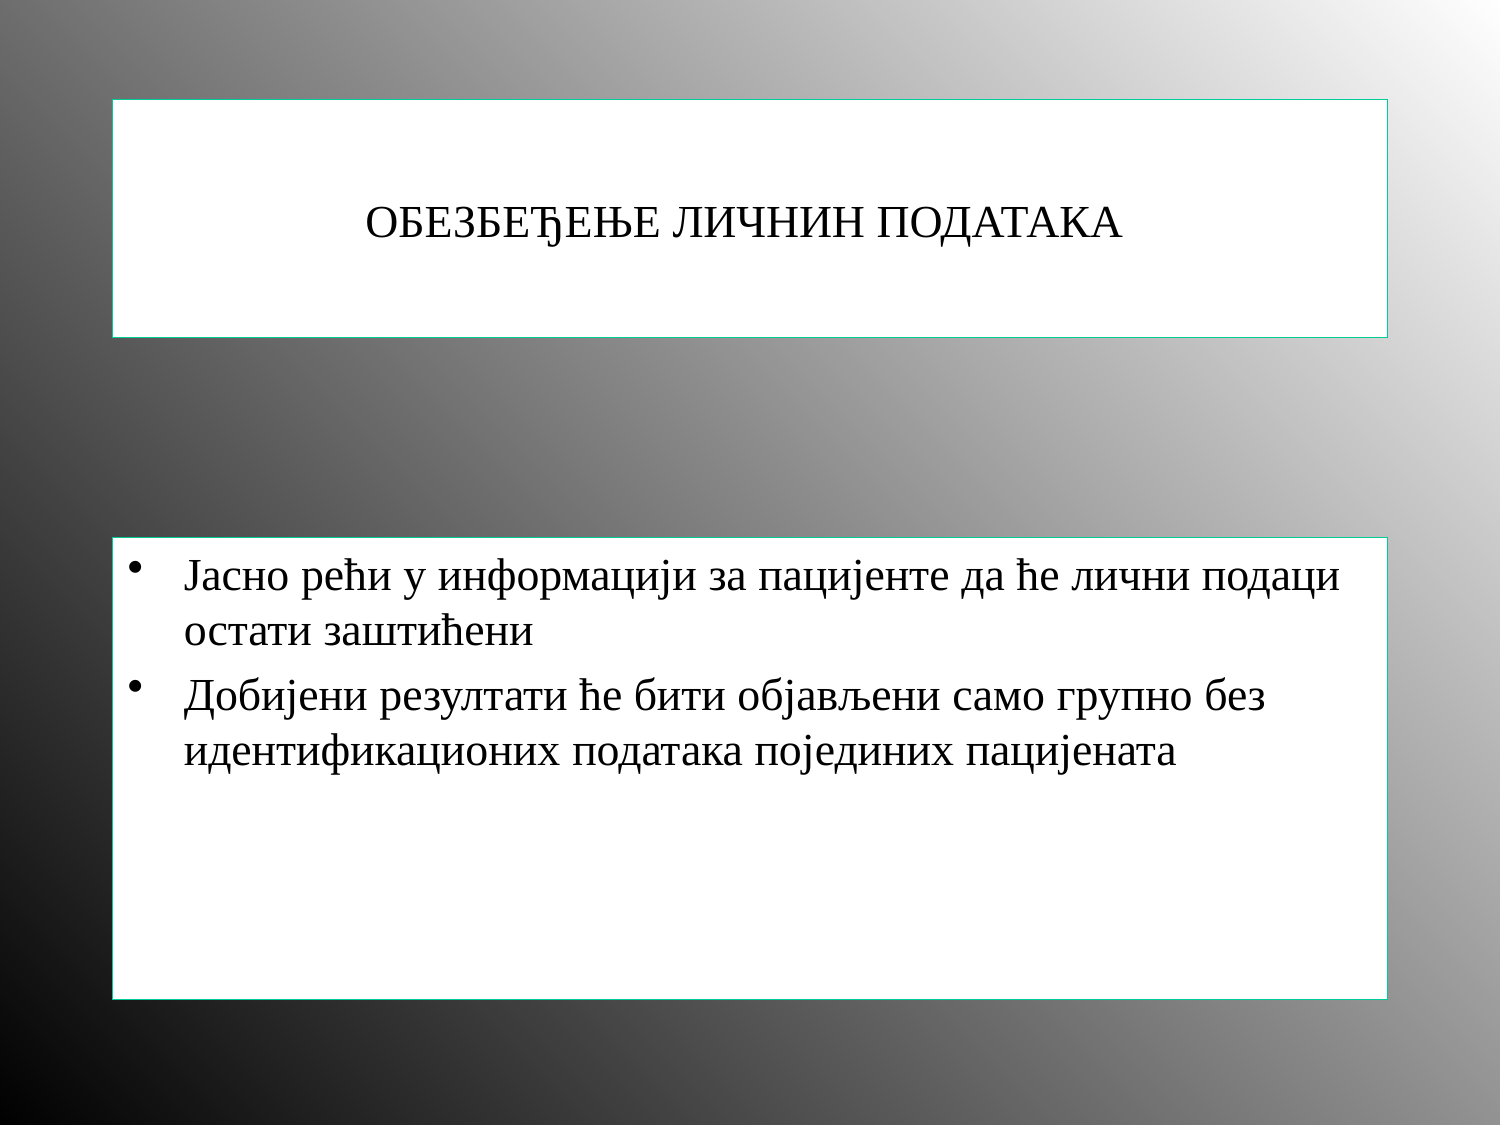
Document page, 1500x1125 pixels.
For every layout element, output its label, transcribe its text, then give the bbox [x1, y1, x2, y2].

list Јасно рећи у информацији за пацијенте да ће лични подаци остати заштићени Добијени резултати ће бити објављени само групно без идентификационих података појединих пацијената [112, 537, 1388, 1000]
title ОБЕЗБЕЂЕЊЕ ЛИЧНИН ПОДАТАКА [112, 99, 1388, 338]
